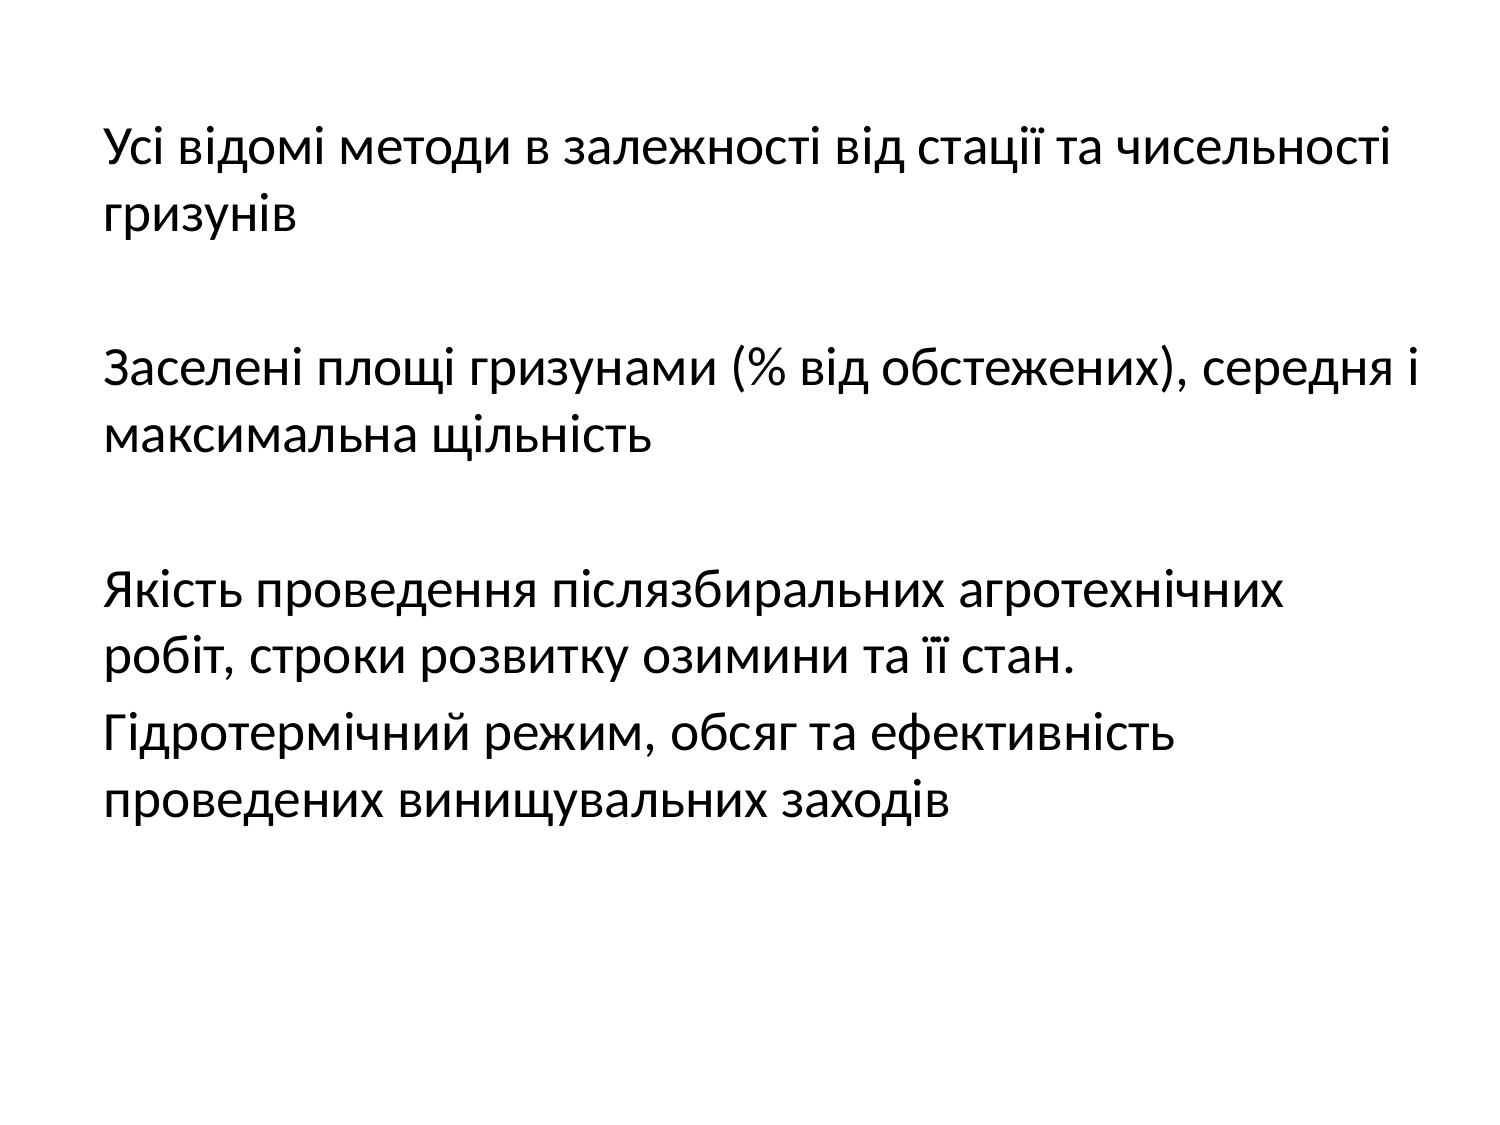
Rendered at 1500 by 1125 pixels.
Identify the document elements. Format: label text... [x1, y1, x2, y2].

list Усі відомі методи в залежності від стації та чисельності гризунів Заселені площі гризунами (% від обстежених), середня і максимальна щільність Якість проведення післязбиральних агротехнічних робіт, строки розвитку озимини та її стан. Гідротермічний режим, обсяг та ефективність проведених винищувальних заходів [88, 101, 1439, 845]
